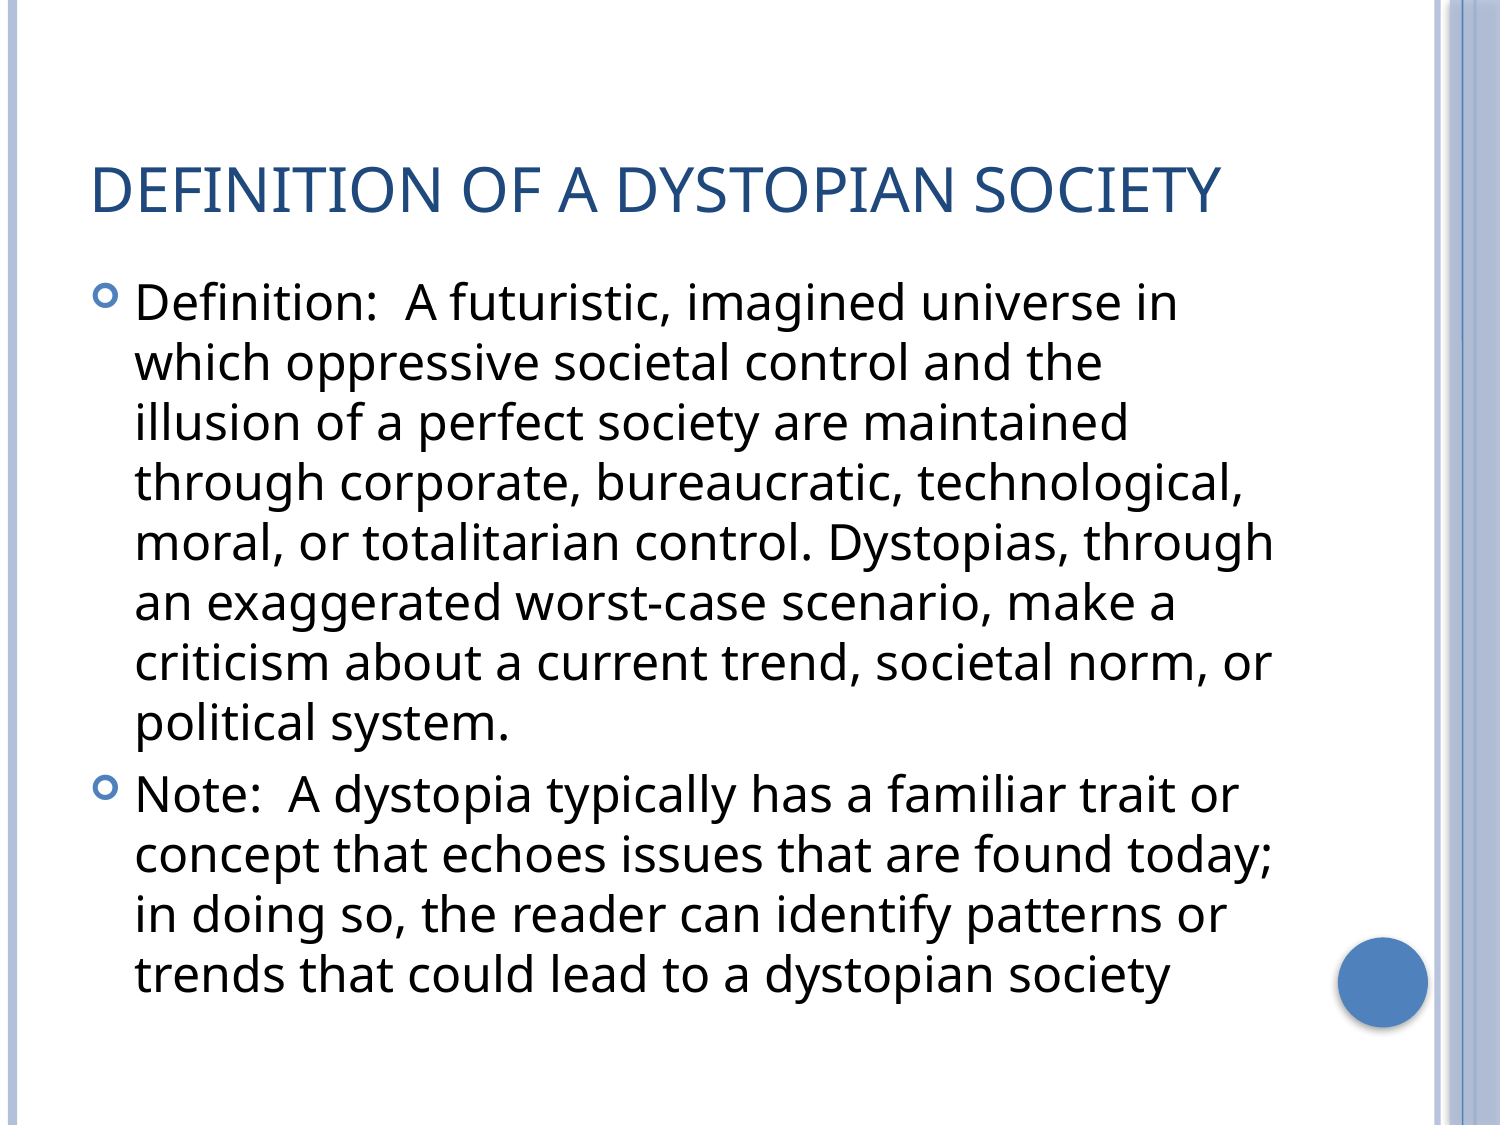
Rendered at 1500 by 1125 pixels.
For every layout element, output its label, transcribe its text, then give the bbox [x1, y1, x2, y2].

list Definition: A futuristic, imagined universe in which oppressive societal control and the illusion of a perfect society are maintained through corporate, bureaucratic, technological, moral, or totalitarian control. Dystopias, through an exaggerated worst-case scenario, make a criticism about a current trend, societal norm, or political system. Note: A dystopia typically has a familiar trait or concept that echoes issues that are found today; in doing so, the reader can identify patterns or trends that could lead to a dystopian society [75, 262, 1300, 1062]
title Definition of a Dystopian Society [75, 45, 1300, 233]
